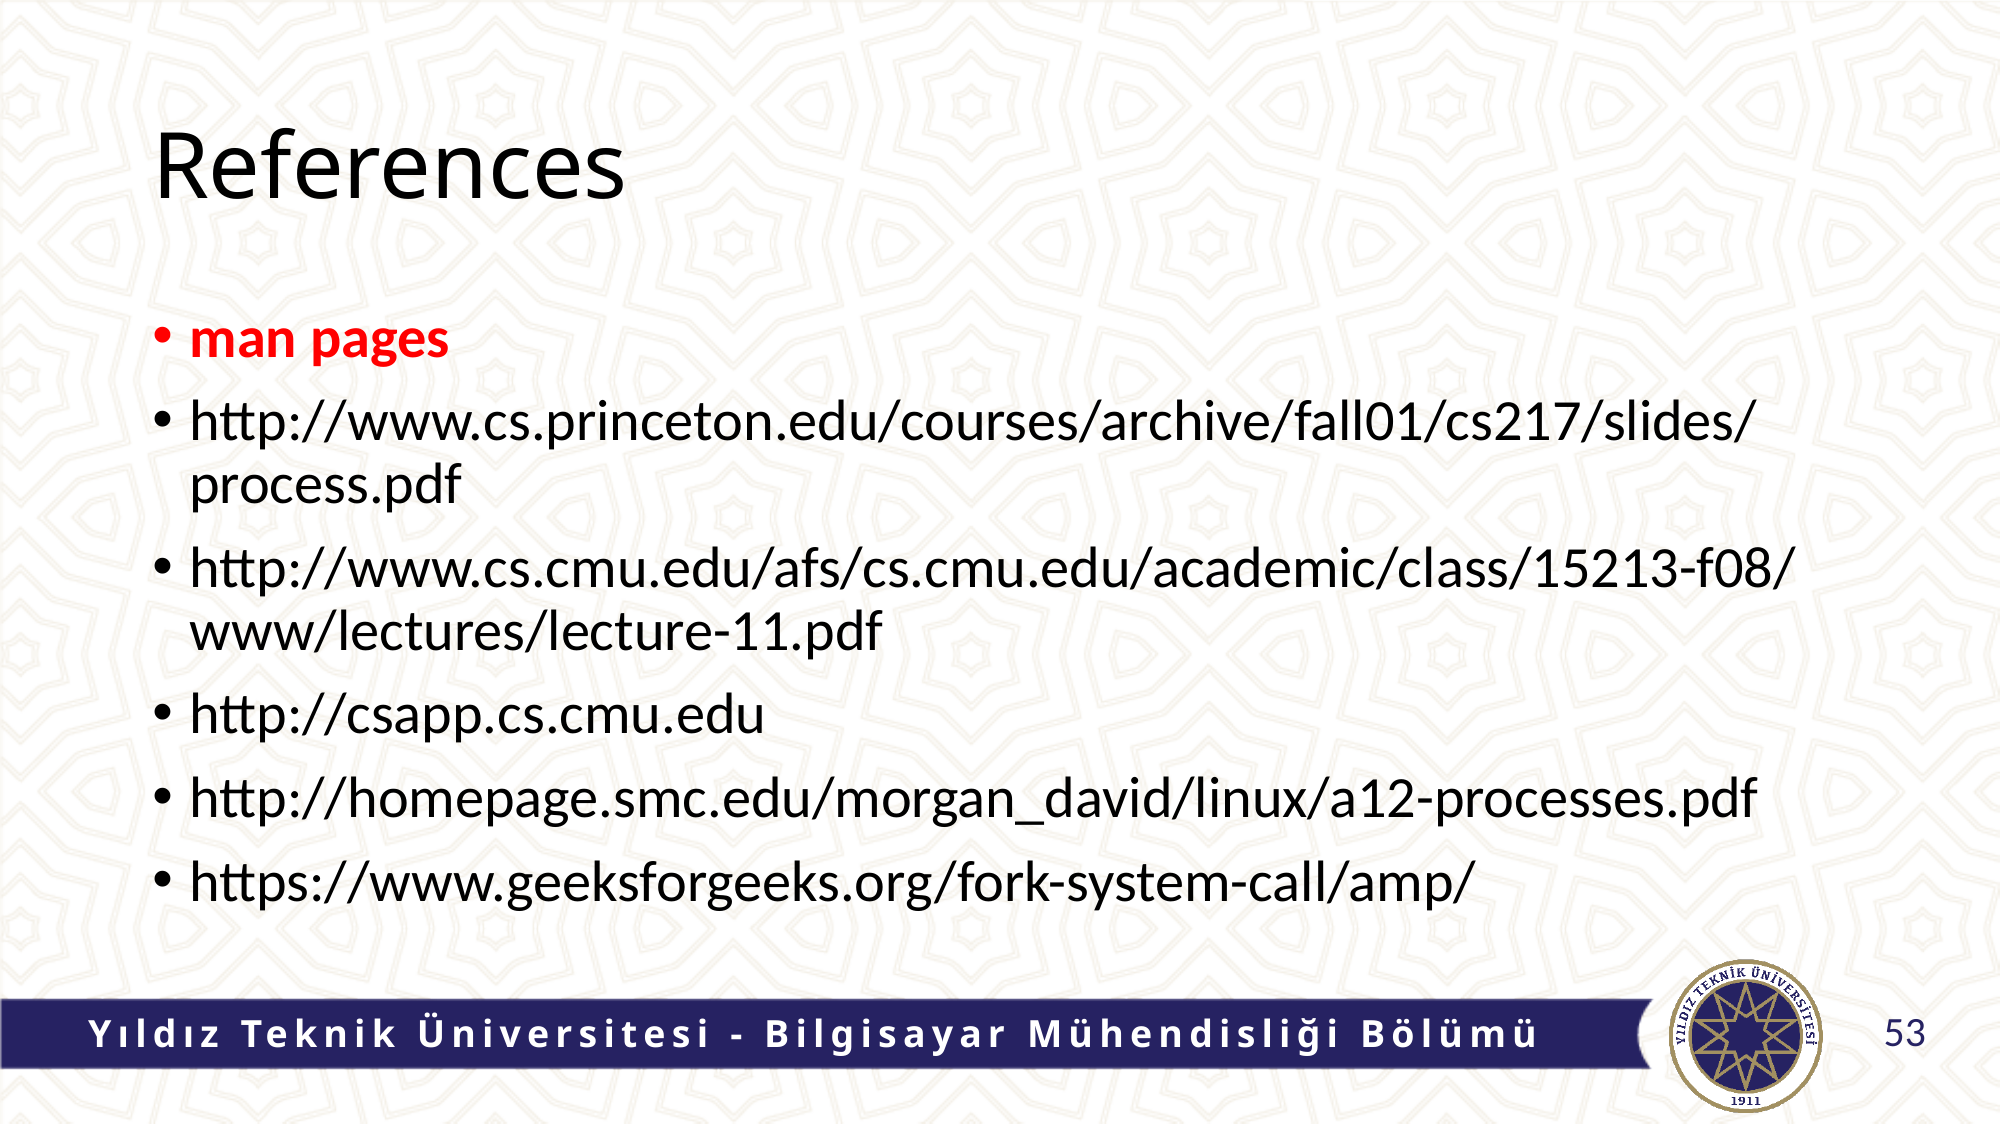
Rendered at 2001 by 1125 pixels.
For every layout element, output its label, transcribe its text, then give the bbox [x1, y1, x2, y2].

text_box Yıldız Teknik Üniversitesi - Bilgisayar Mühendisliği Bölümü [0, 997, 1627, 1069]
picture [0, 0, 2000, 1125]
text_box References [137, 59, 1863, 278]
text_box 53 [1827, 1000, 1983, 1060]
text_box man pages http://www.cs.princeton.edu/courses/archive/fall01/cs217/slides/process.pdf http://www.cs.cmu.edu/afs/cs.cmu.edu/academic/class/15213-f08/www/lectures/lecture-11.pdf http://csapp.cs.cmu.edu http://homepage.smc.edu/morgan_david/linux/a12-processes.pdf https://www.geeksforgeeks.org/fork-system-call/amp/ [137, 299, 1863, 981]
